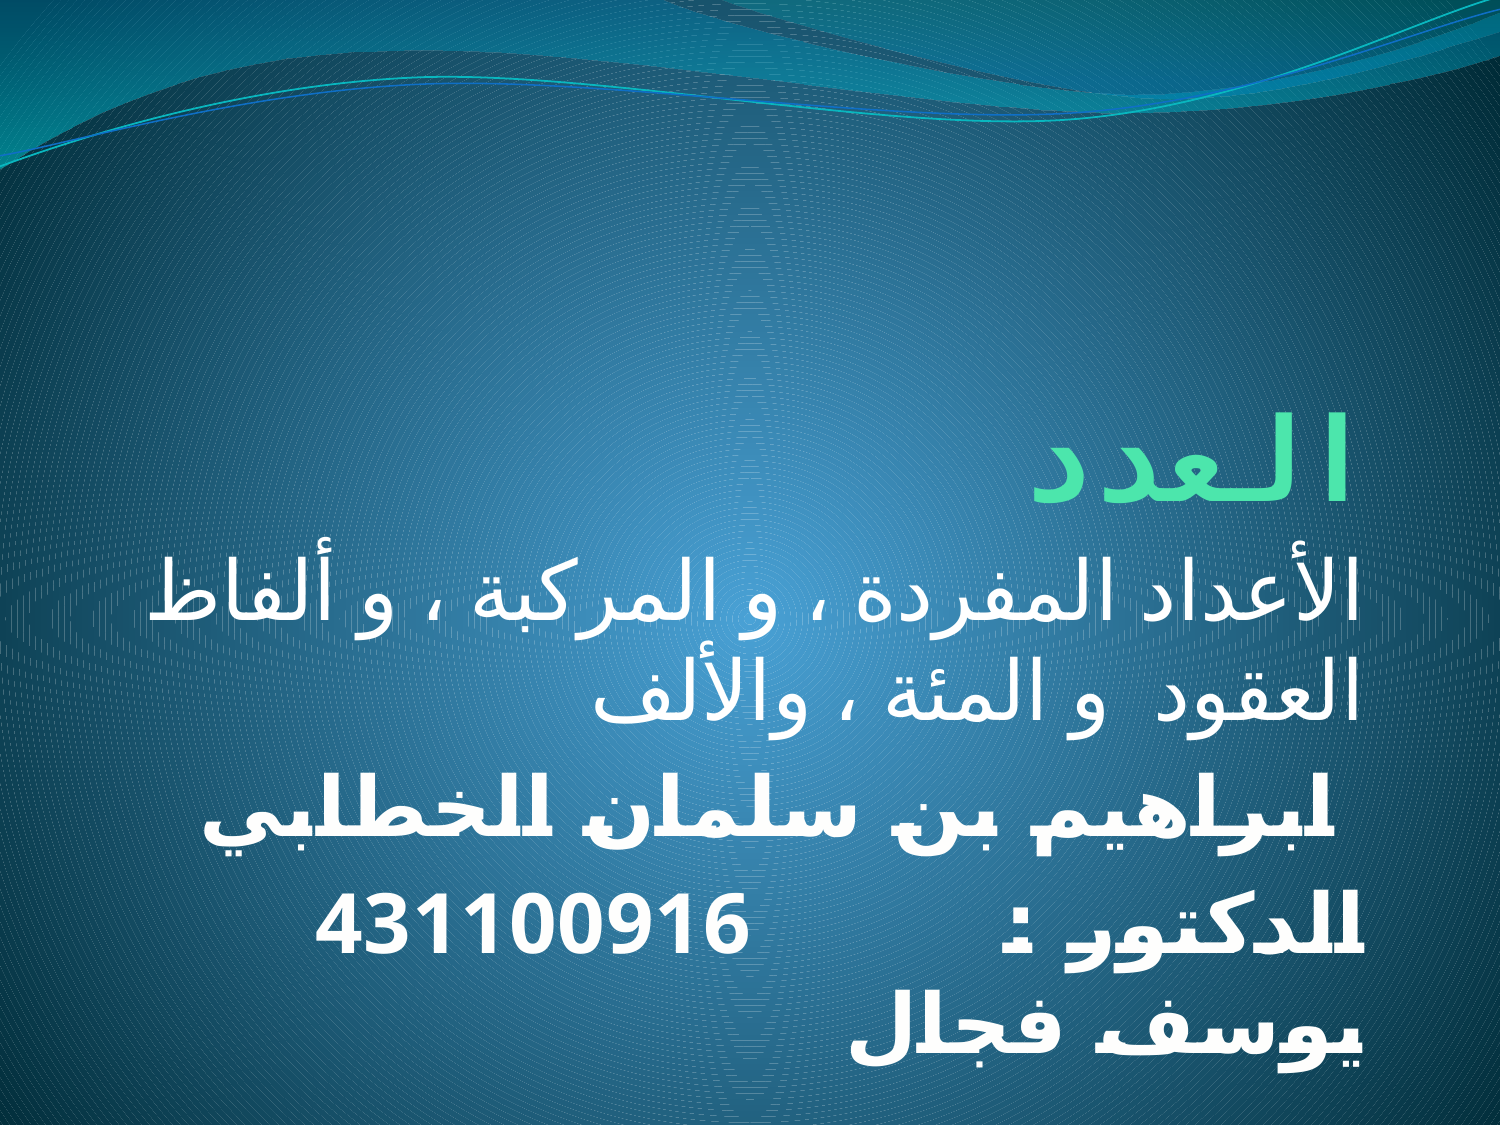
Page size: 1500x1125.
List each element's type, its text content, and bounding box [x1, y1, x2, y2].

title العدد [87, 224, 1376, 525]
subtitle الأعداد المفردة ، و المركبة ، و ألفاظ العقود و المئة ، والألف ابراهيم بن سلمان الخطابي 431100916 الدكتور : يوسف فجال [87, 529, 1376, 997]
